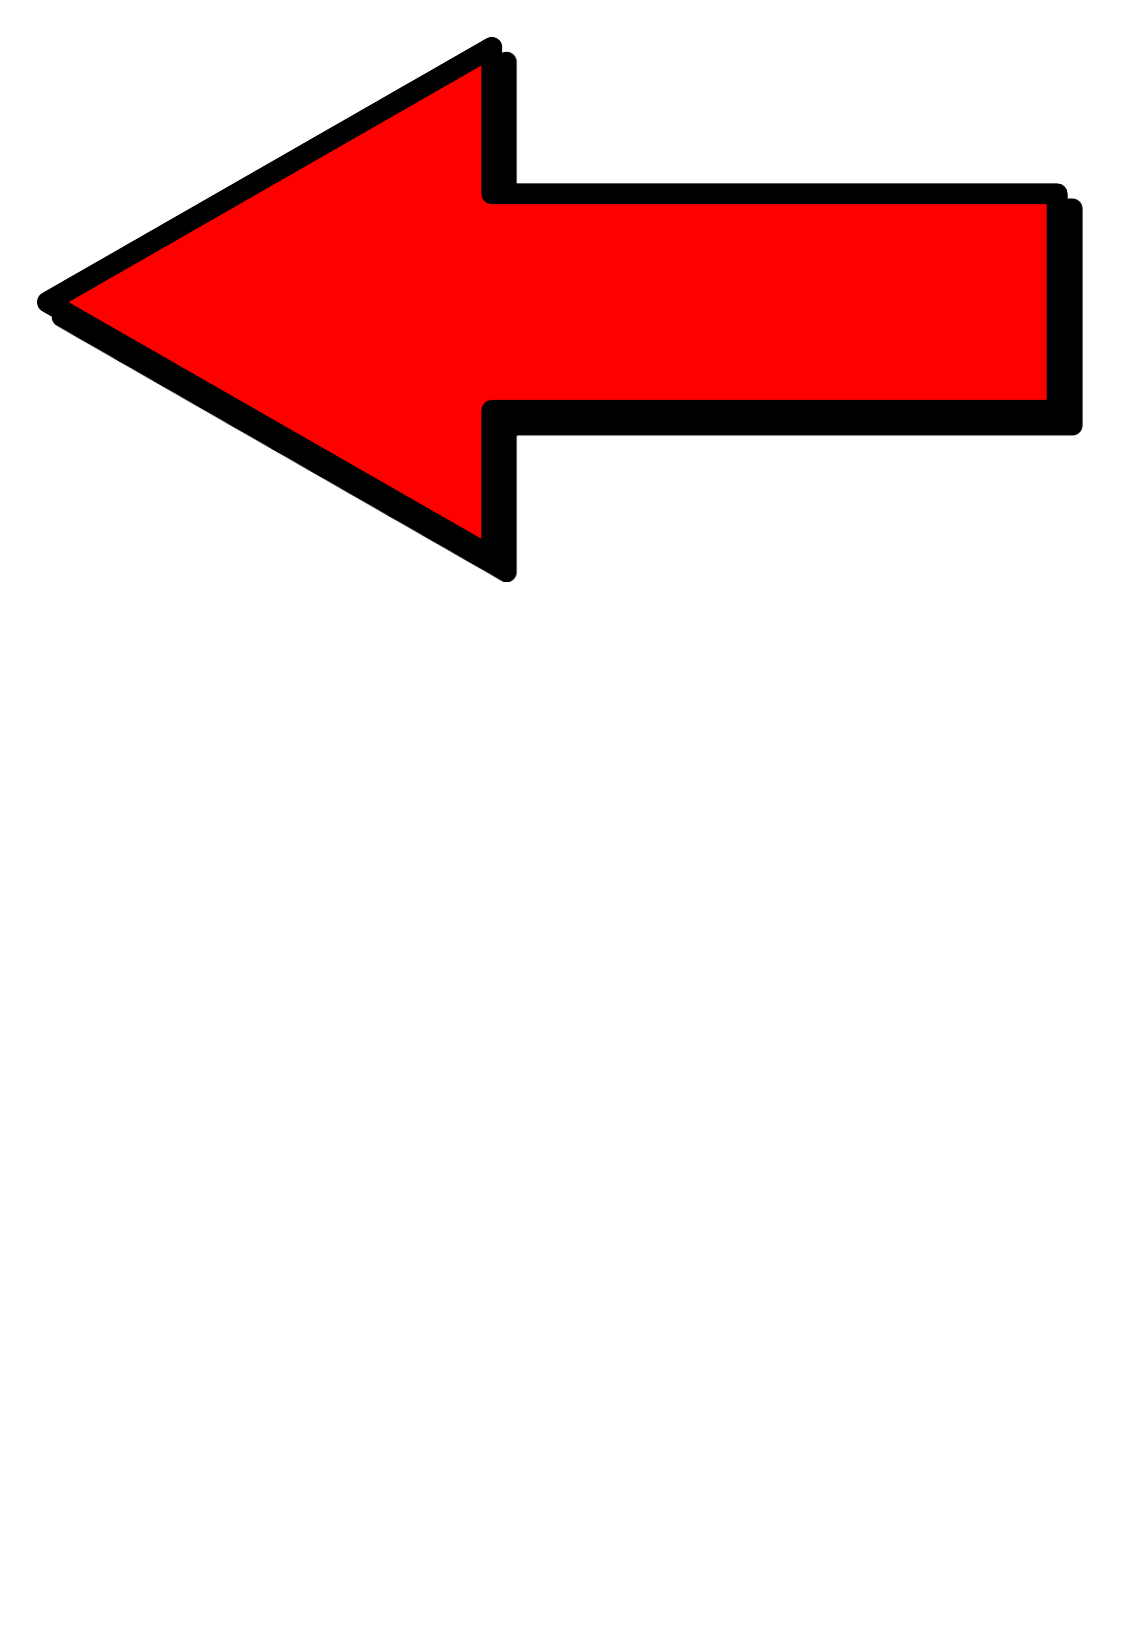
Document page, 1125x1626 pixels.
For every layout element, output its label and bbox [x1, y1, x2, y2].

text_box [45, 45, 1060, 559]
